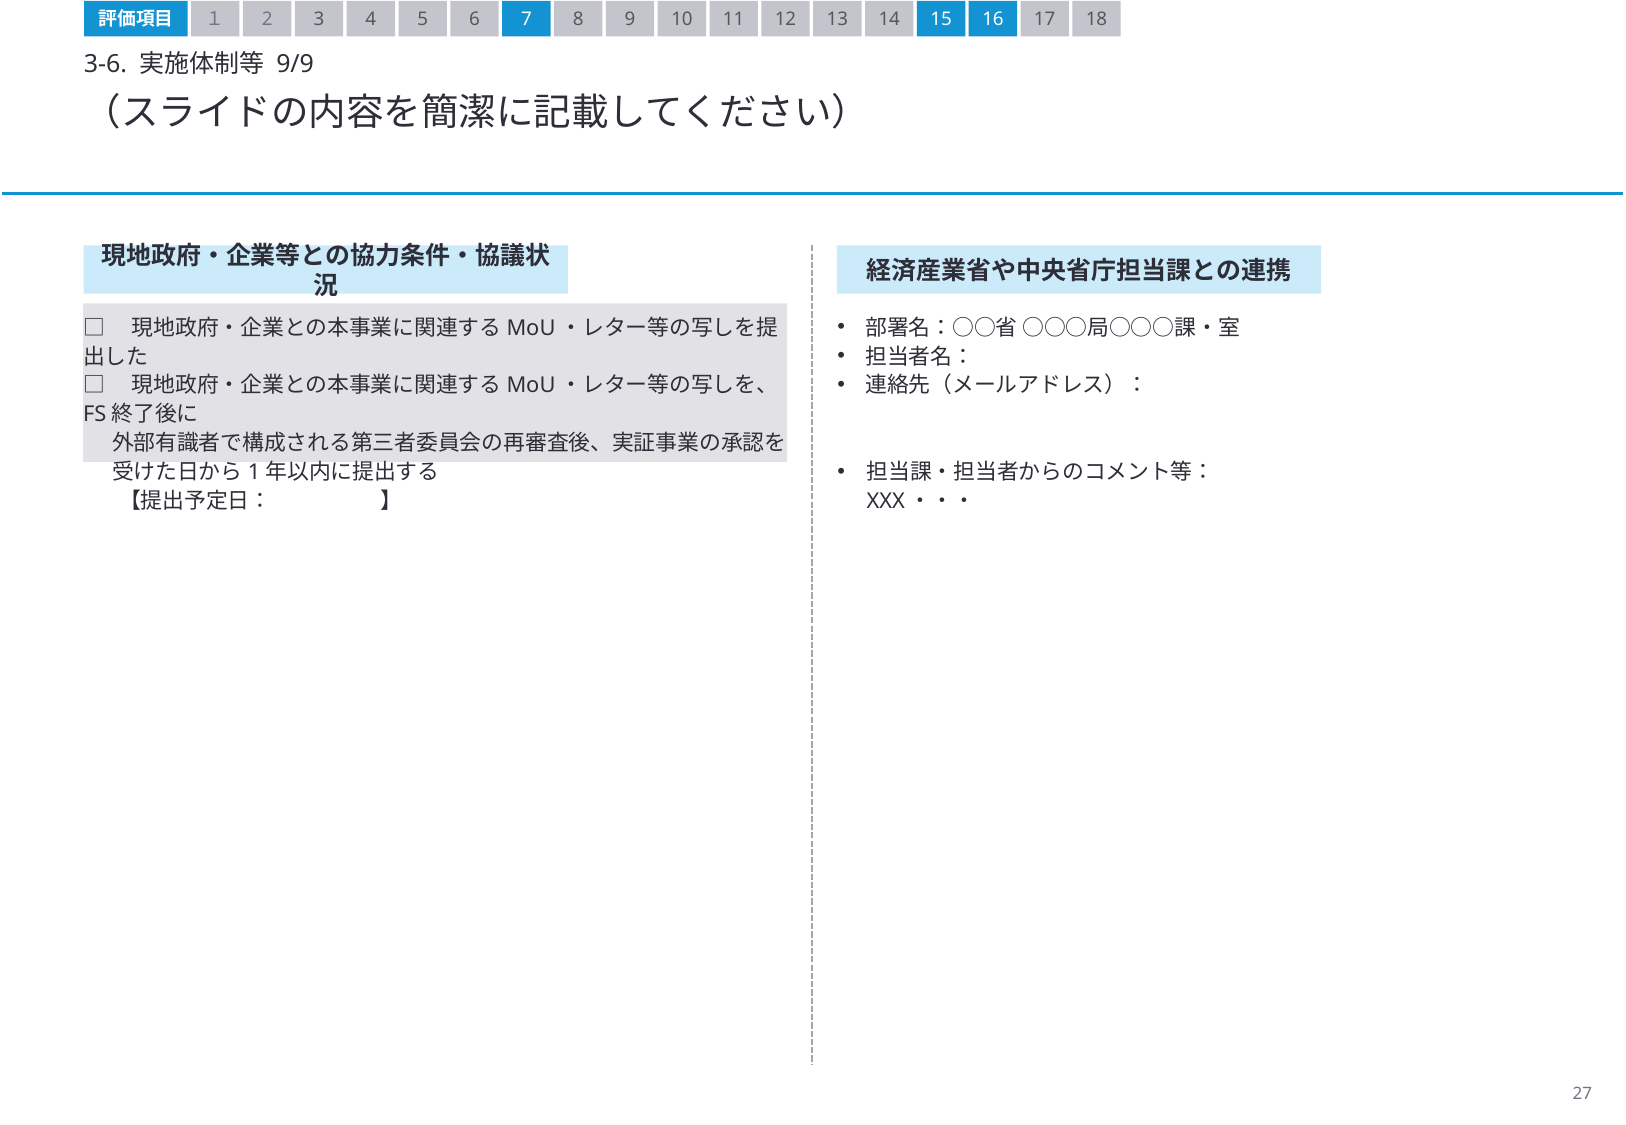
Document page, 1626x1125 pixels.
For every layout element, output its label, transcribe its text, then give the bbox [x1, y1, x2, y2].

text_box □ 現地政府・企業との本事業に関連するMoU・レター等の写しを提出した □ 現地政府・企業との本事業に関連するMoU・レター等の写しを、FS終了後に 外部有識者で構成される第三者委員会の再審査後、実証事業の承認を 受けた日から1年以内に提出する 【提出予定日： 】 [83, 303, 788, 462]
list （スライドの内容を簡潔に記載してください） [84, 83, 1543, 183]
text_box 部署名：○○省 ○○○局○○○課・室 担当者名： 連絡先（メールアドレス）： 担当課・担当者からのコメント等： XXX・・・ [837, 303, 1542, 528]
text_box 経済産業省や中央省庁担当課との連携 [836, 244, 1322, 295]
list 3-6. 実施体制等 9/9 [84, 40, 1543, 82]
text_box 現地政府・企業等との協力条件・協議状況 [83, 244, 569, 295]
text_box XXX [83, 462, 788, 1065]
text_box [83, 0, 1122, 37]
